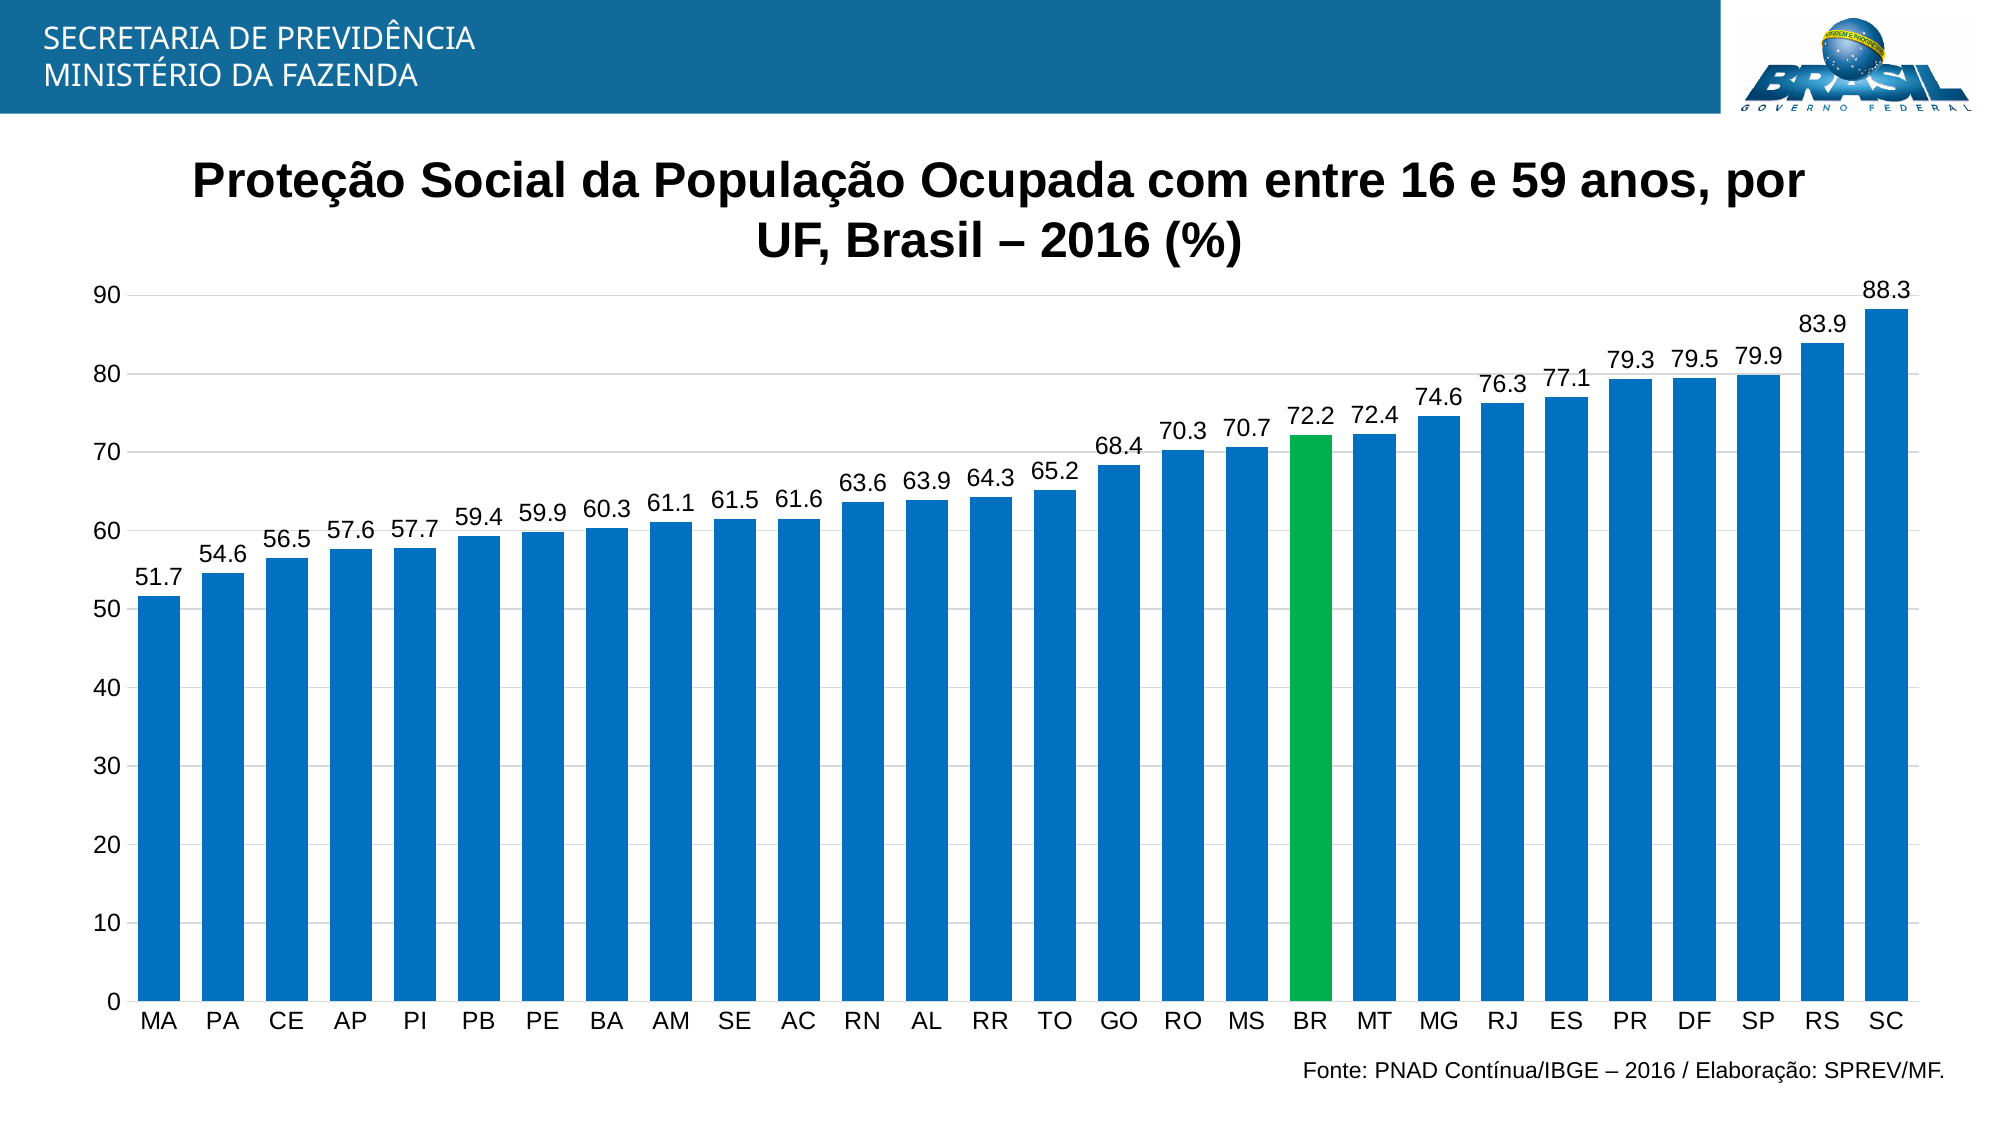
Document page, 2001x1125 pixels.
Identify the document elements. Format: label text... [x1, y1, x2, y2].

text_box Proteção Social da População Ocupada com entre 16 e 59 anos, por UF, Brasil – 2016 (%) [173, 148, 1827, 265]
chart [54, 266, 1957, 1050]
picture [1741, 18, 1972, 111]
text_box Fonte: PNAD Contínua/IBGE – 2016 / Elaboração: SPREV/MF. [561, 1059, 1961, 1091]
